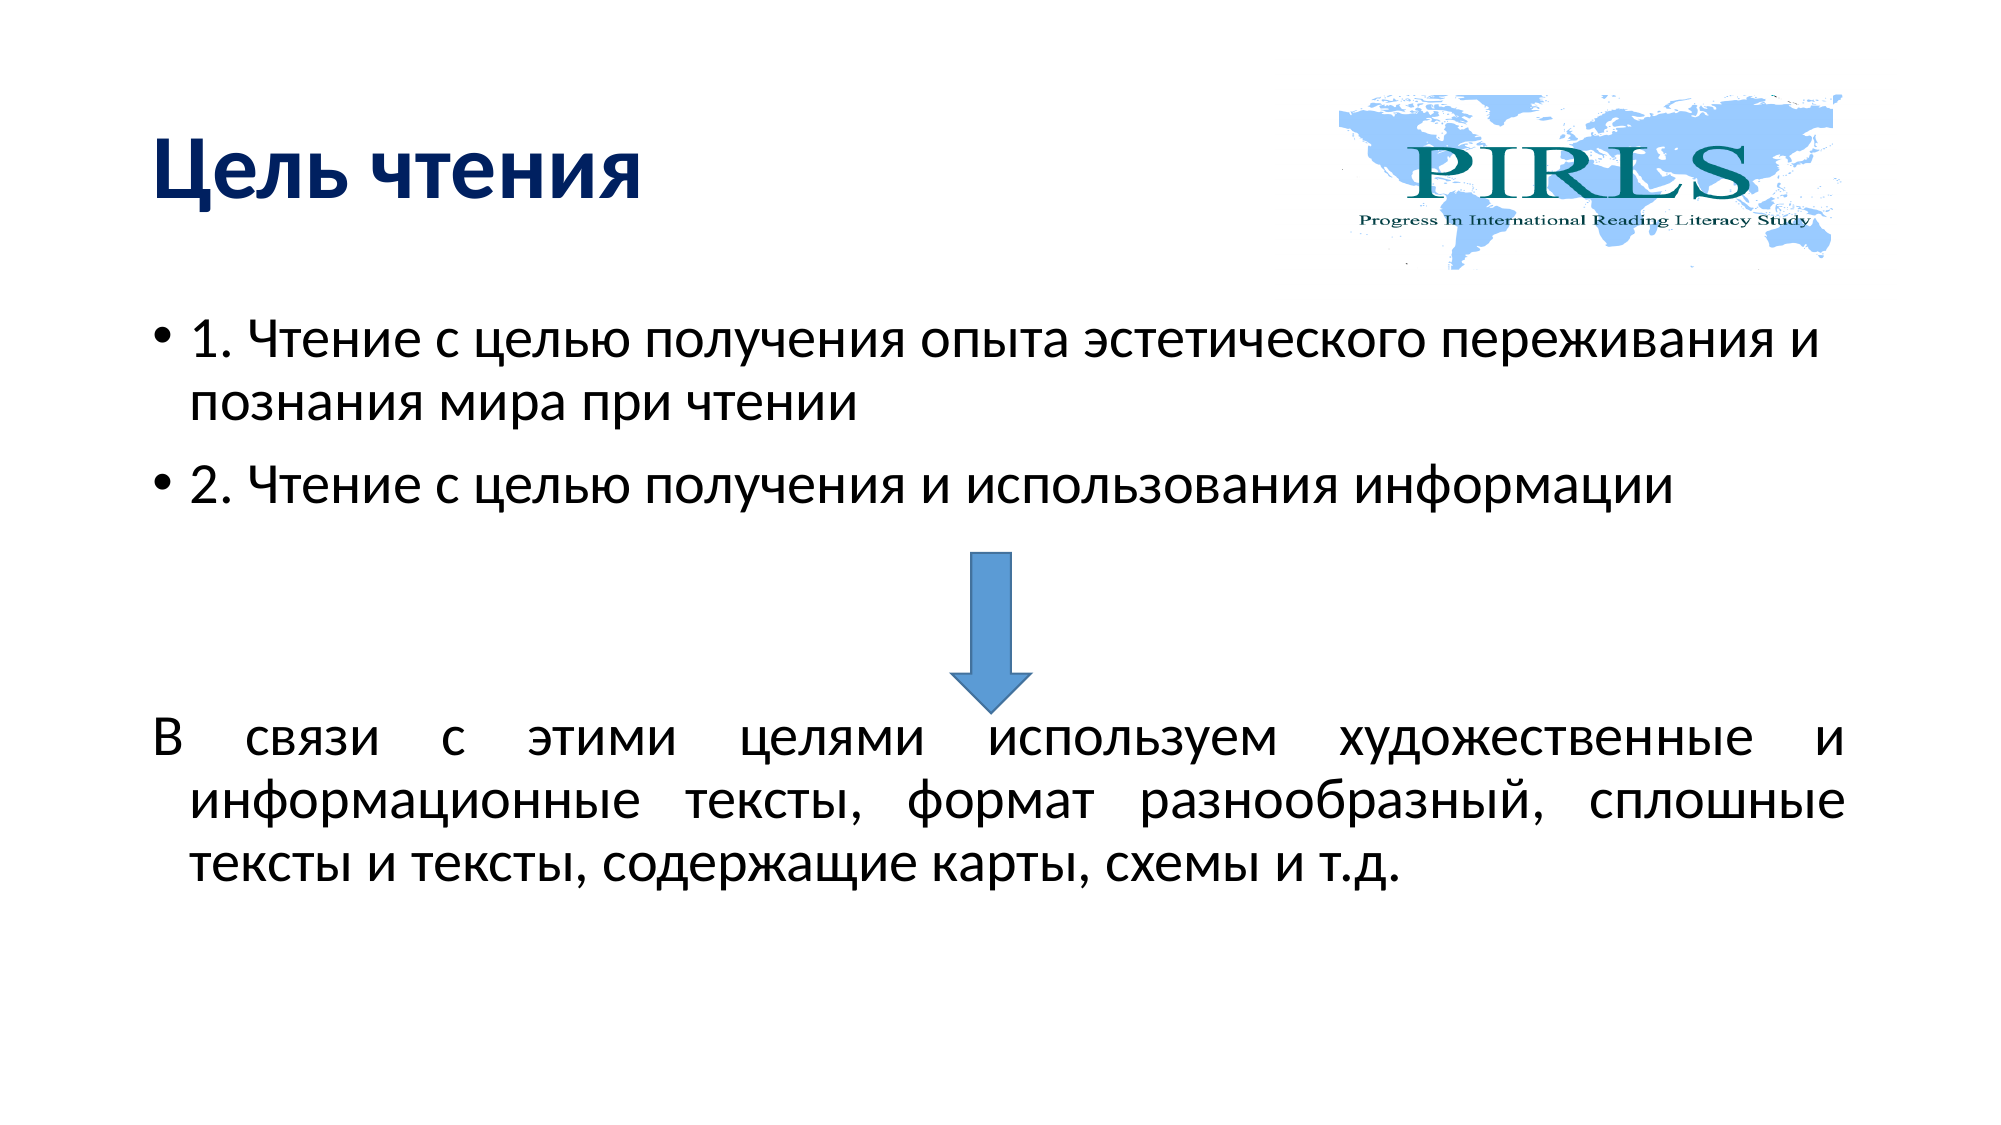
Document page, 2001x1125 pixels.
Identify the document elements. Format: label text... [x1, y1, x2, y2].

picture [1274, 44, 1897, 300]
list 1. Чтение с целью получения опыта эстетического переживания и познания мира при чтении 2. Чтение с целью получения и использования информации В связи с этими целями используем художественные и информационные тексты, формат разнообразный, сплошные тексты и тексты, содержащие карты, схемы и т.д. [137, 299, 1863, 1014]
title Цель чтения [137, 59, 1274, 278]
text_box [948, 551, 1034, 715]
